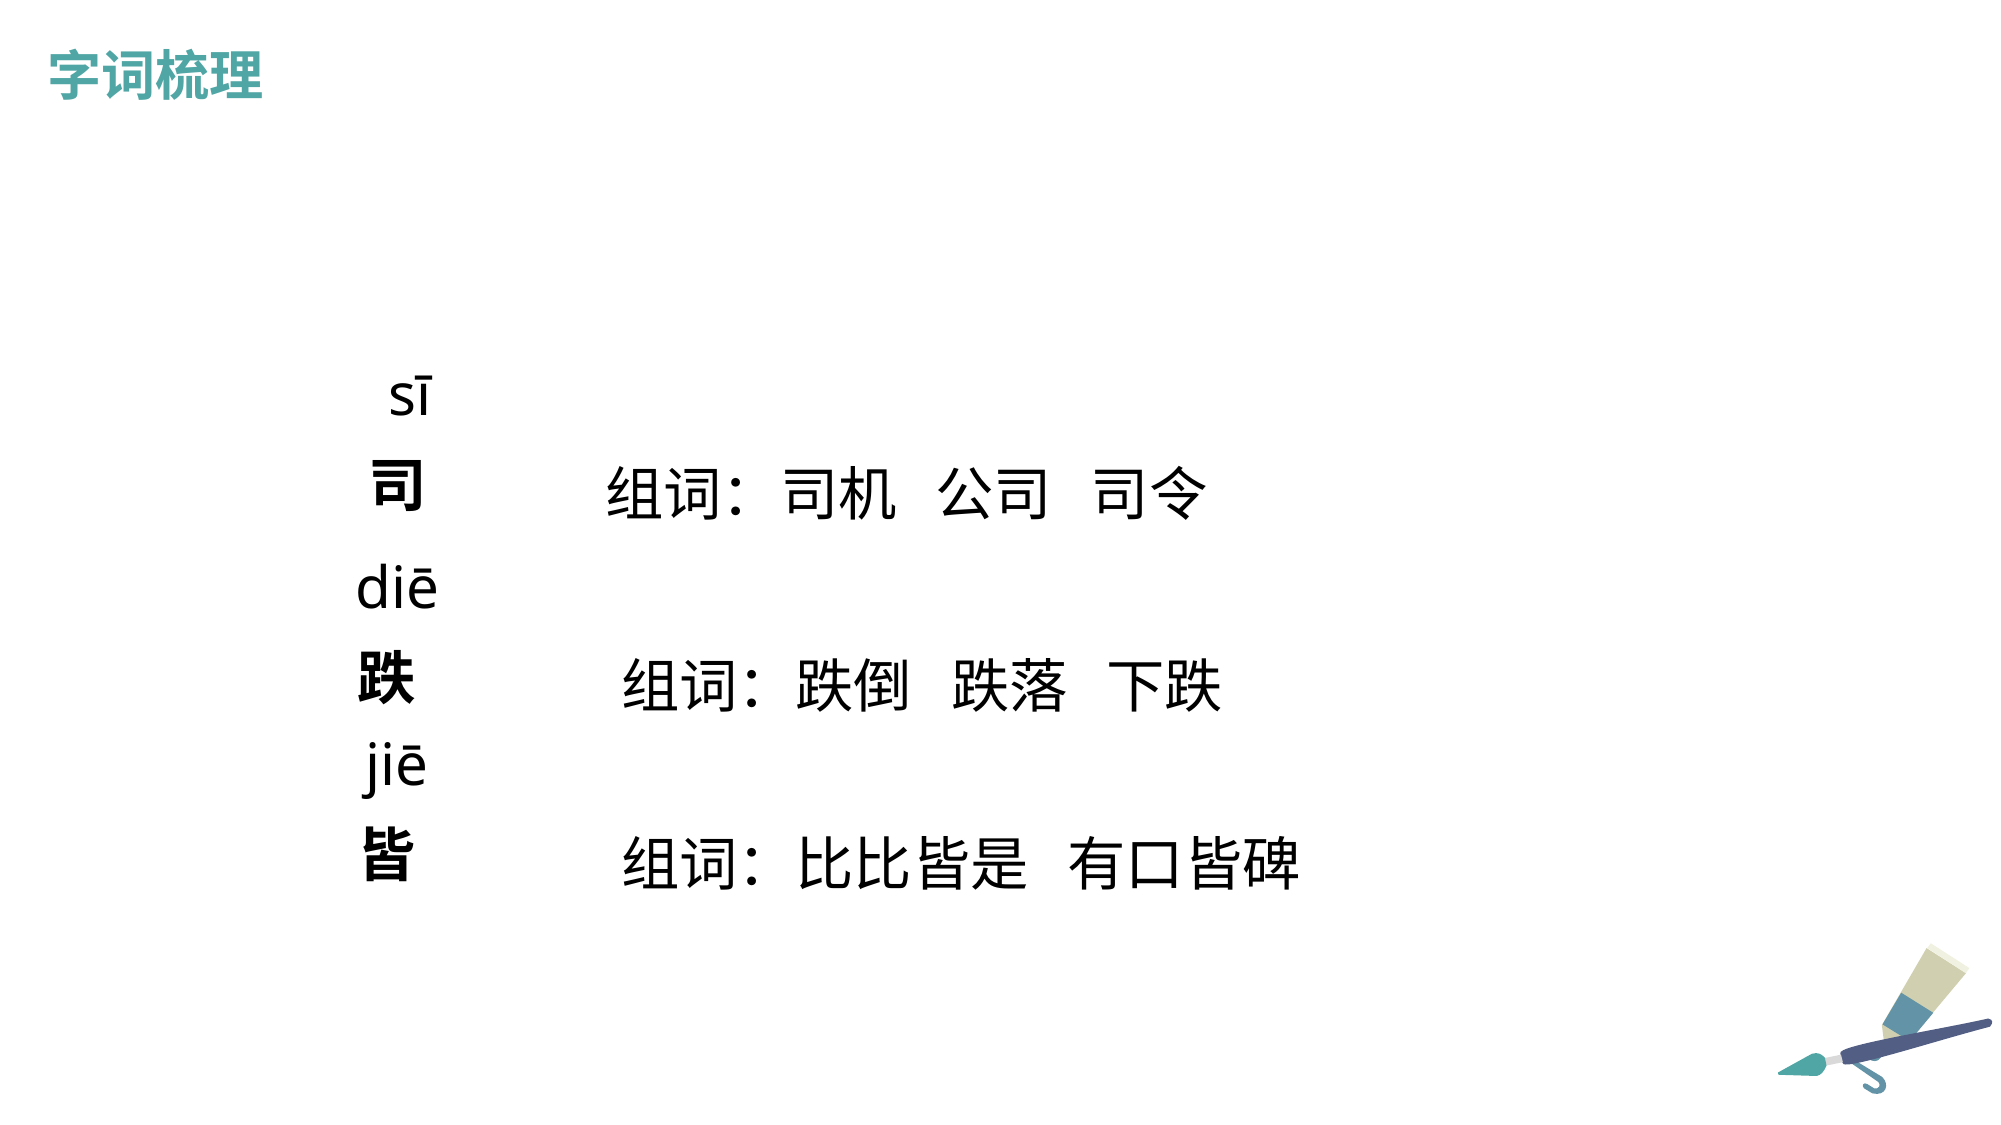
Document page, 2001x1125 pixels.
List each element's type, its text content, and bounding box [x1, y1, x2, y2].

text_box 跌 [342, 633, 532, 719]
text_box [1811, 945, 1974, 1125]
text_box sī [373, 350, 447, 435]
text_box 组词：跌倒 跌落 下跌 [606, 642, 1662, 727]
text_box diē [340, 542, 454, 628]
text_box 组词：比比皆是 有口皆碑 [606, 819, 1662, 904]
text_box jiē [351, 719, 444, 805]
text_box 皆 [342, 810, 532, 896]
text_box 字词梳理 [32, 33, 347, 114]
text_box 司 [354, 441, 544, 526]
text_box 组词：司机 公司 司令 [590, 449, 1646, 535]
